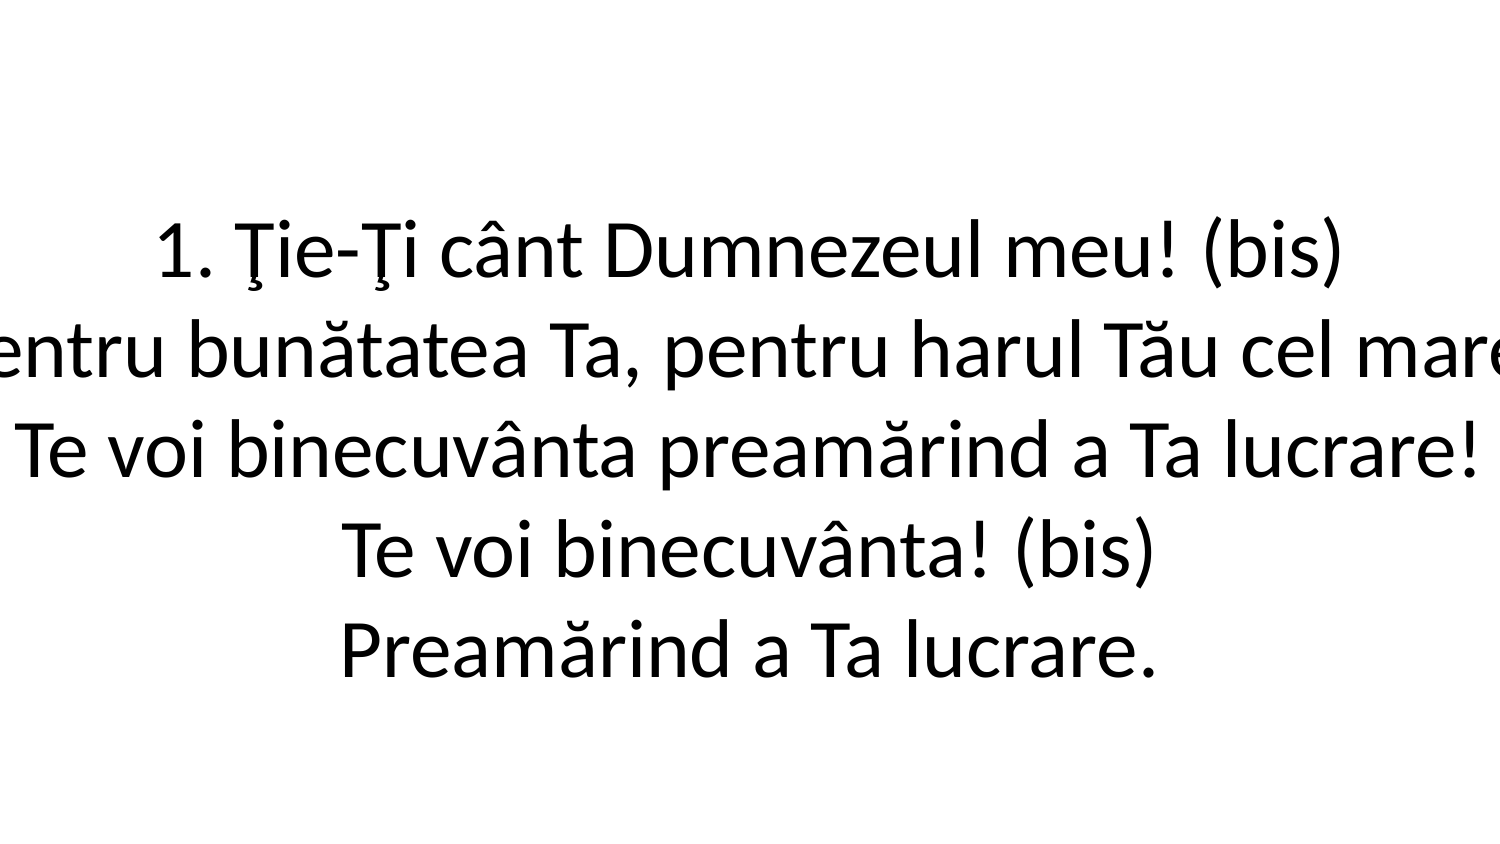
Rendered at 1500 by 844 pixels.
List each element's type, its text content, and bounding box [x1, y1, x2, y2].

text_box 1. Ţie-Ţi cânt Dumnezeul meu! (bis) Pentru bunătatea Ta, pentru harul Tău cel mare! Te voi binecuvânta preamărind a Ta lucrare! Te voi binecuvânta! (bis) Preamărind a Ta lucrare. [0, 142, 1500, 702]
